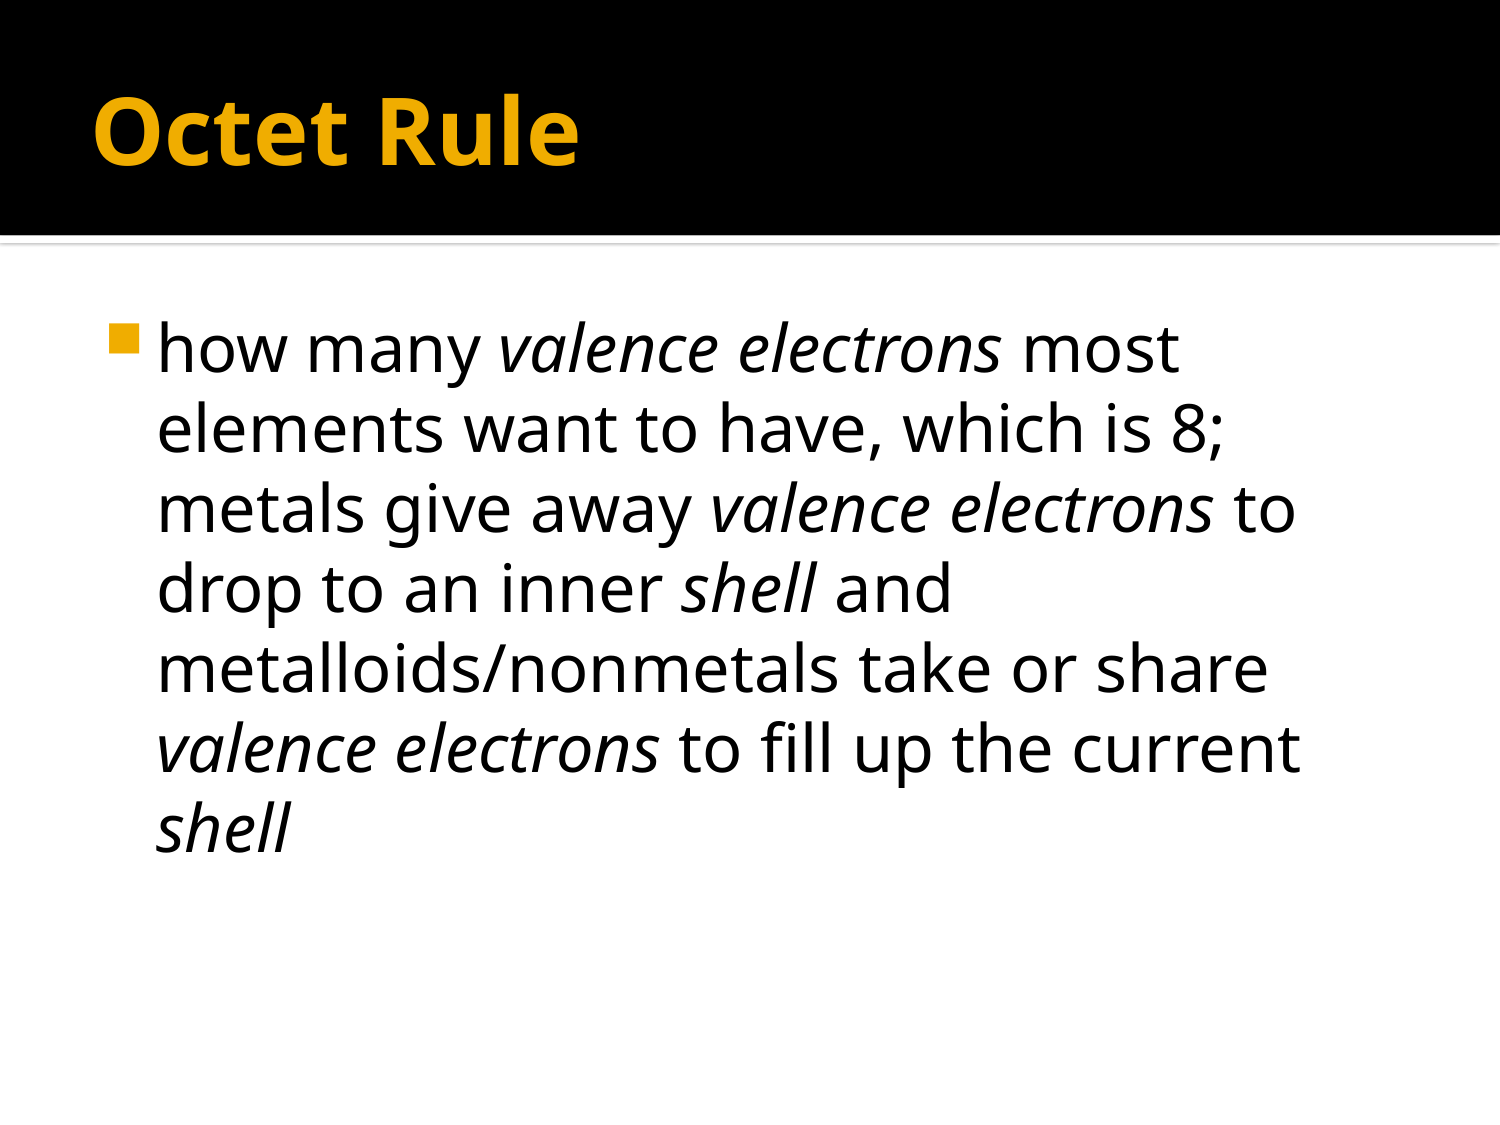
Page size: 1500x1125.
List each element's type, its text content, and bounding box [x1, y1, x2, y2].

title Octet Rule [75, 25, 1425, 231]
list how many valence electrons most elements want to have, which is 8; metals give away valence electrons to drop to an inner shell and metalloids/nonmetals take or share valence electrons to fill up the current shell [75, 291, 1425, 1050]
